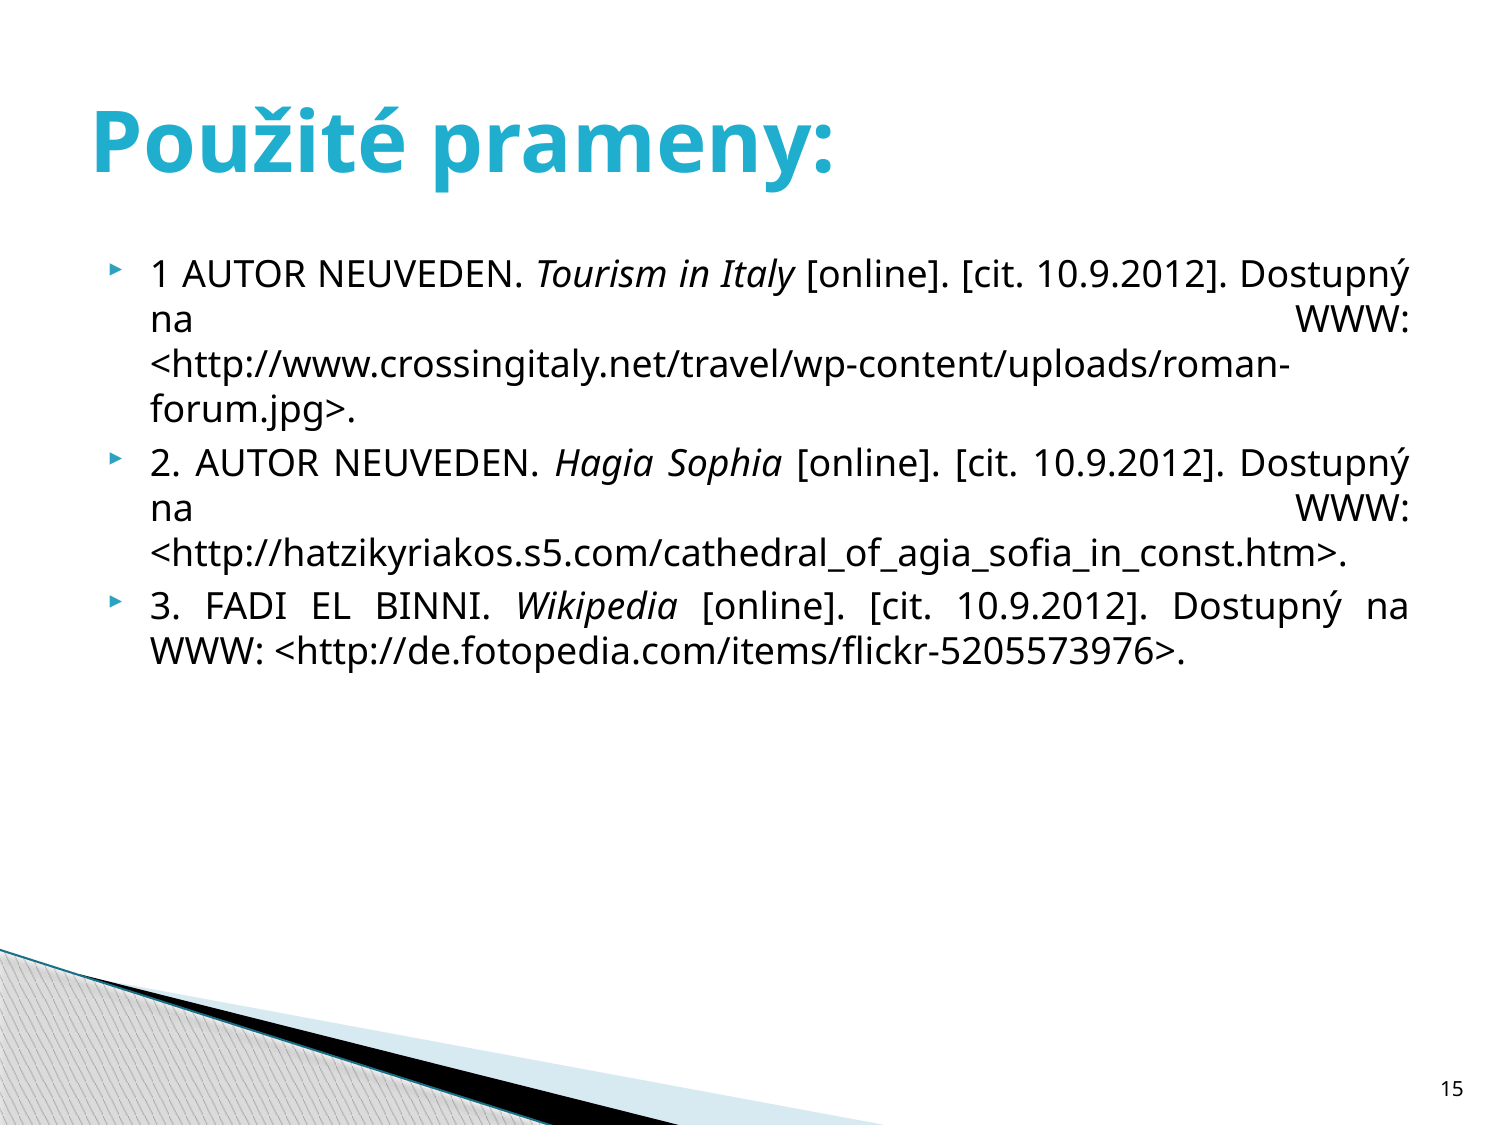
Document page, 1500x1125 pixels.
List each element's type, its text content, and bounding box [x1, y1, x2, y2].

slide_number 15 [1418, 1051, 1479, 1112]
title Použité prameny: [75, 45, 1425, 233]
list 1 AUTOR NEUVEDEN. Tourism in Italy [online]. [cit. 10.9.2012]. Dostupný na WWW: <http://www.crossingitaly.net/travel/wp-content/uploads/roman-forum.jpg>. 2. AUTOR NEUVEDEN. Hagia Sophia [online]. [cit. 10.9.2012]. Dostupný na WWW: <http://hatzikyriakos.s5.com/cathedral_of_agia_sofia_in_const.htm>. 3. FADI EL BINNI. Wikipedia [online]. [cit. 10.9.2012]. Dostupný na WWW: <http://de.fotopedia.com/items/flickr-5205573976>. [75, 243, 1425, 986]
